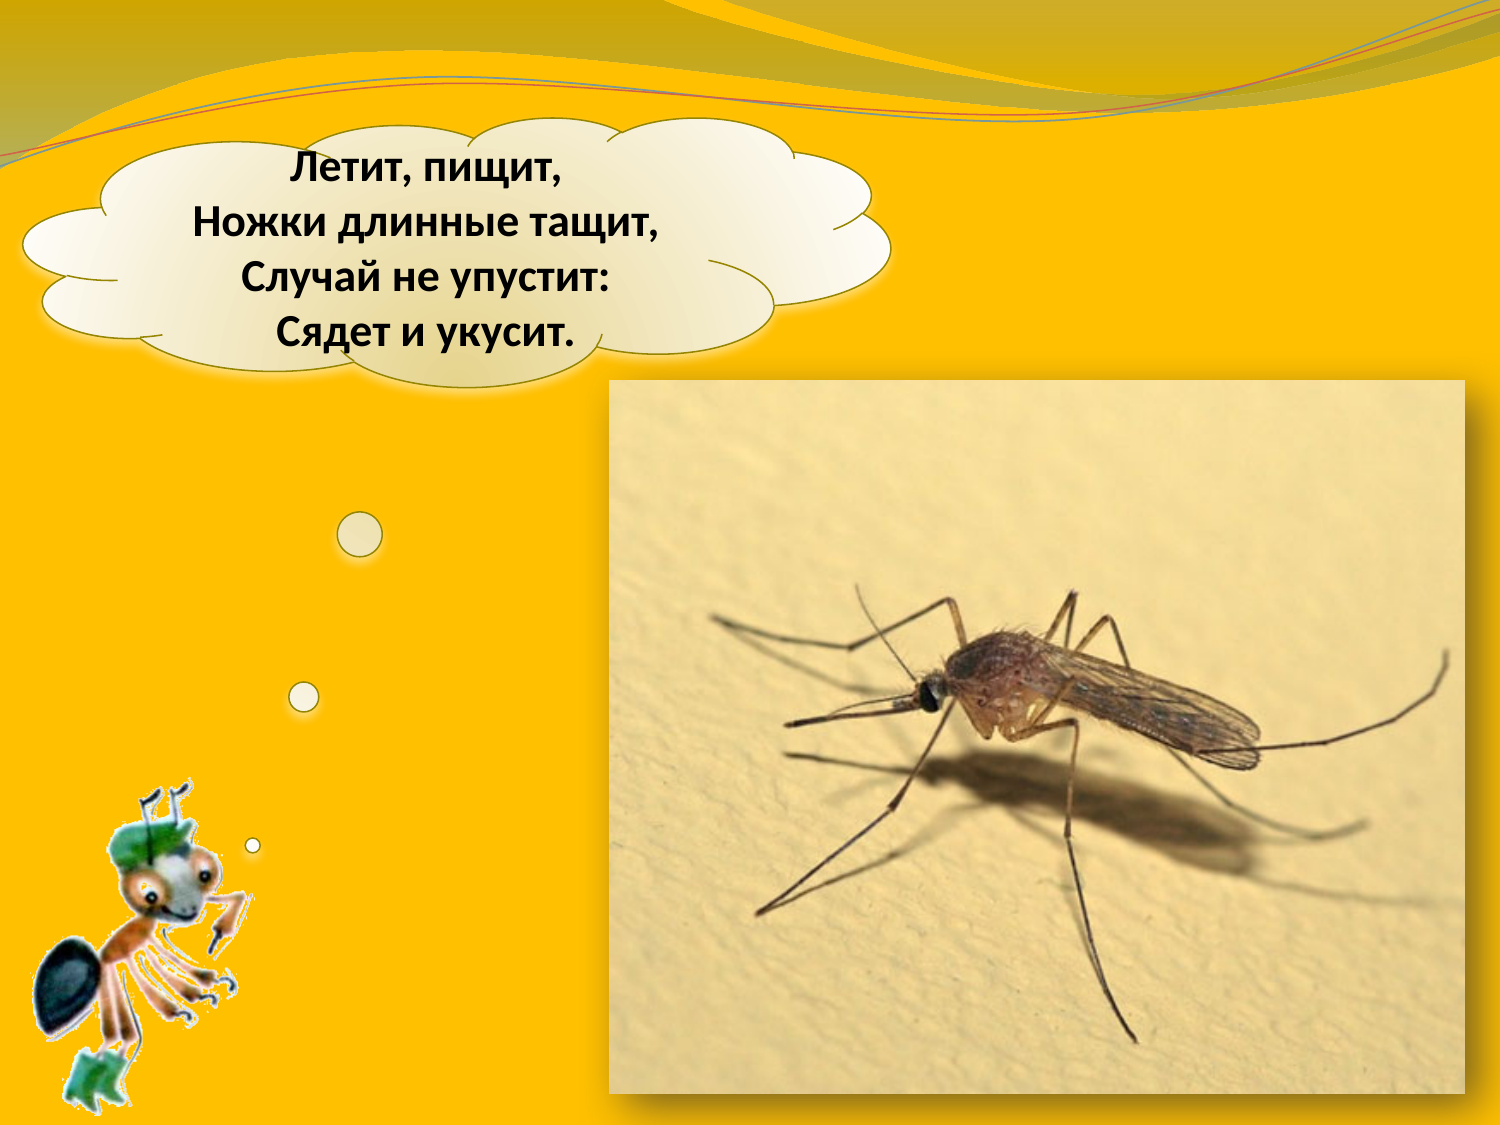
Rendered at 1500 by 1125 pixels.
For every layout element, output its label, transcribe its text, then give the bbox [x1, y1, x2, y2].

text_box Летит, пищит, Ножки длинные тащит, Случай не упустит: Сядет и укусит. [21, 117, 892, 389]
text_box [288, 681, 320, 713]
picture [23, 773, 255, 1125]
picture [609, 380, 1466, 1094]
text_box Летит, пищит, Ножки длинные тащит, Случай не упустит: Сядет и укусит. [336, 511, 383, 558]
